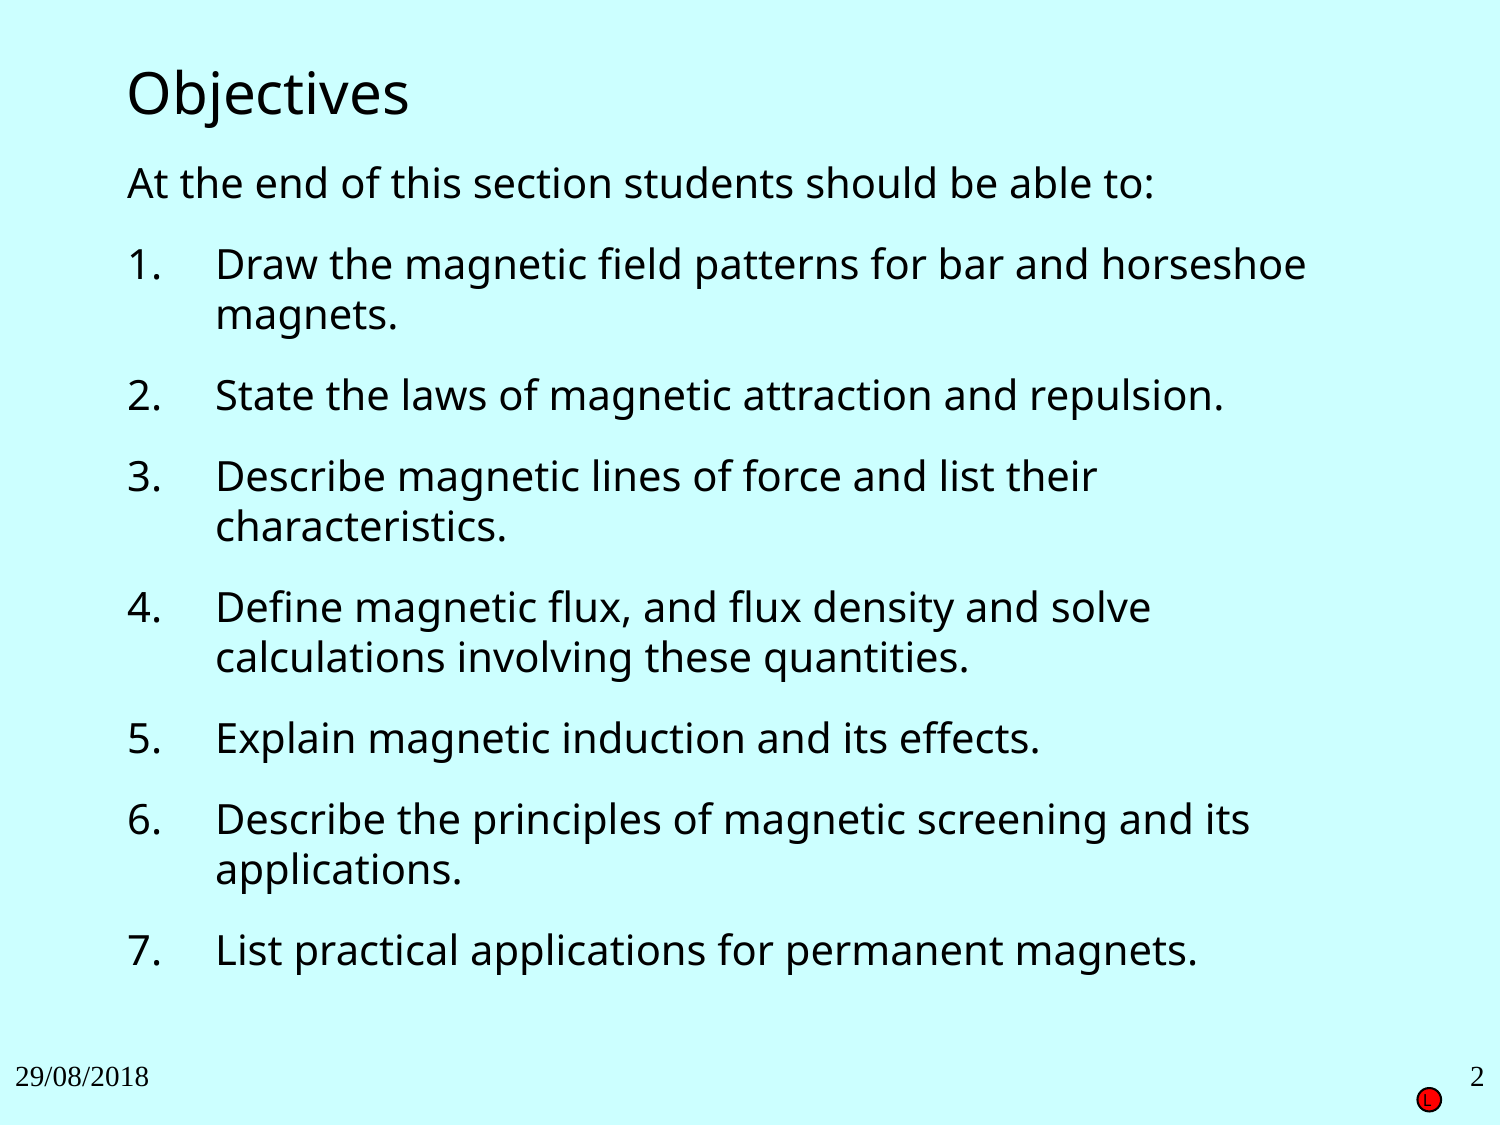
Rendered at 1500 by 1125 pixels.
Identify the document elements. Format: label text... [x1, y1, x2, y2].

text_box 6. Describe the principles of magnetic screening and its applications. [112, 785, 1388, 901]
text_box 4. Define magnetic flux, and flux density and solve calculations involving these quantities. [112, 573, 1388, 689]
text_box 3. Describe magnetic lines of force and list their characteristics. [112, 442, 1388, 558]
text_box 1. Draw the magnetic field patterns for bar and horseshoe magnets. [112, 230, 1388, 346]
text_box Objectives [112, 48, 1111, 134]
text_box 2. State the laws of magnetic attraction and repulsion. [112, 361, 1388, 427]
text_box 7. List practical applications for permanent magnets. [112, 916, 1388, 982]
slide_number 2 [1187, 1050, 1500, 1125]
text_box 5. Explain magnetic induction and its effects. [112, 704, 1388, 770]
text_box L [1417, 1088, 1442, 1112]
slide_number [0, 1050, 313, 1125]
text_box At the end of this section students should be able to: [112, 149, 1388, 215]
